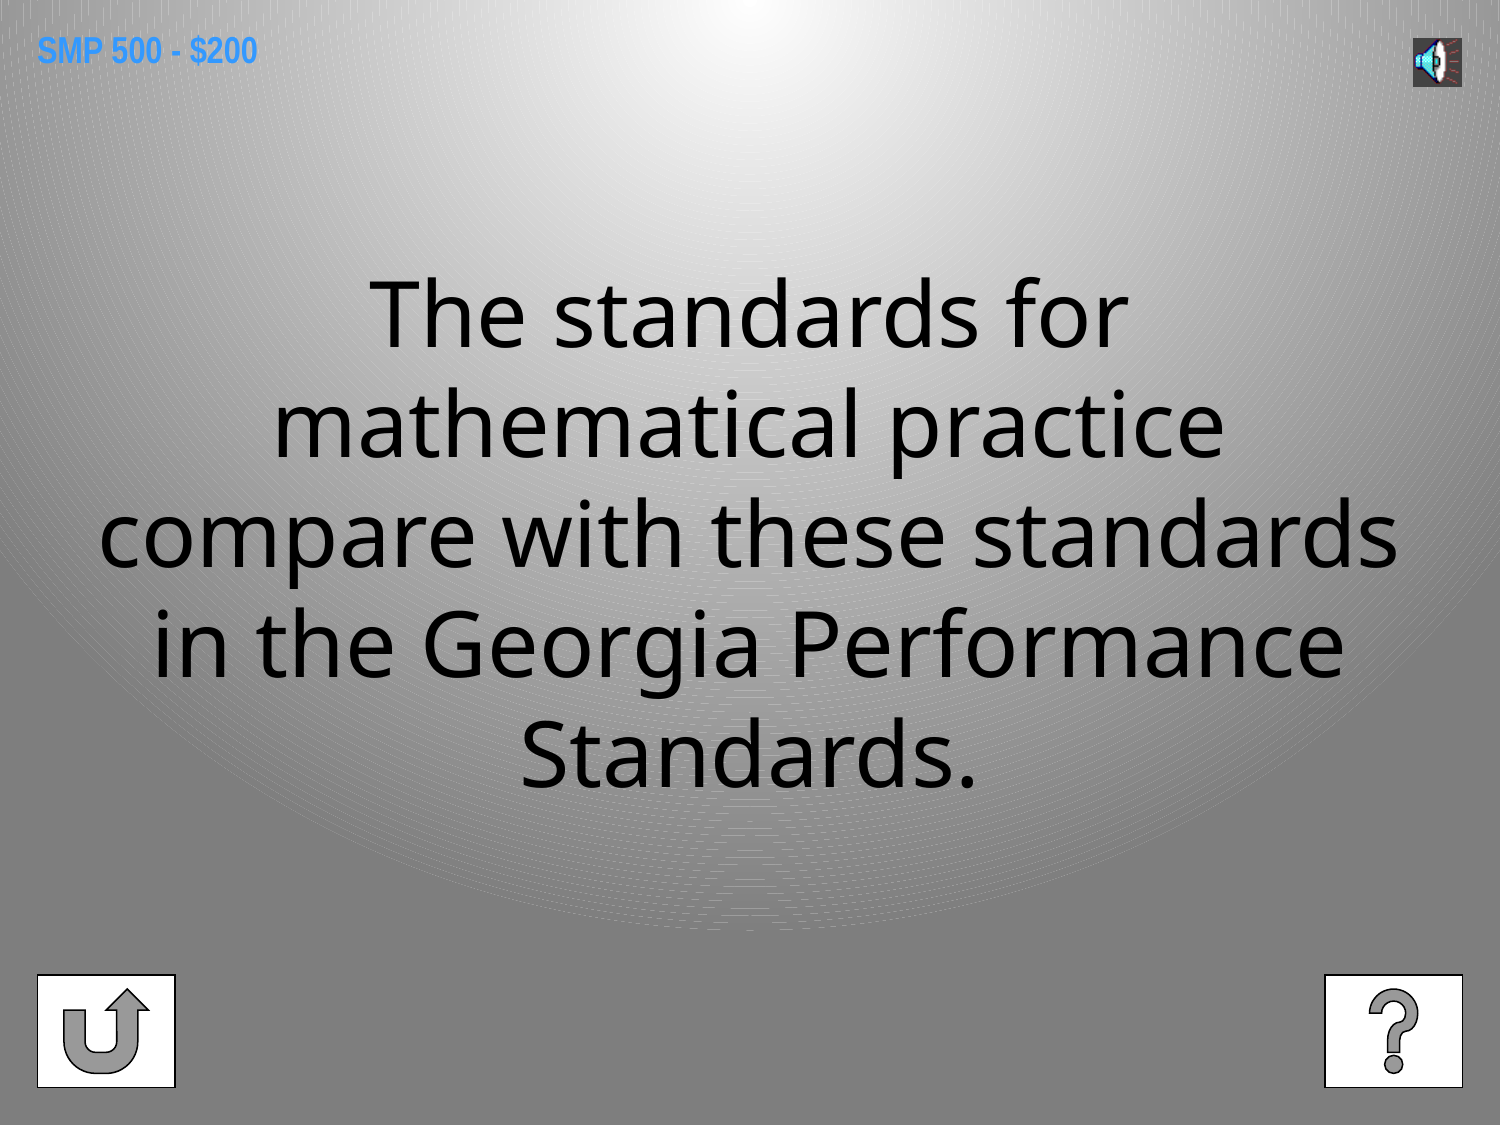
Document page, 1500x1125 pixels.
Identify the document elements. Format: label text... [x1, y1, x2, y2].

text_box The standards for mathematical practice compare with these standards in the Georgia Performance Standards. [74, 162, 1425, 900]
picture [1412, 37, 1463, 88]
text_box SMP 500 - $200 [22, 18, 1025, 94]
text_box [1324, 975, 1463, 1088]
text_box [37, 975, 175, 1088]
